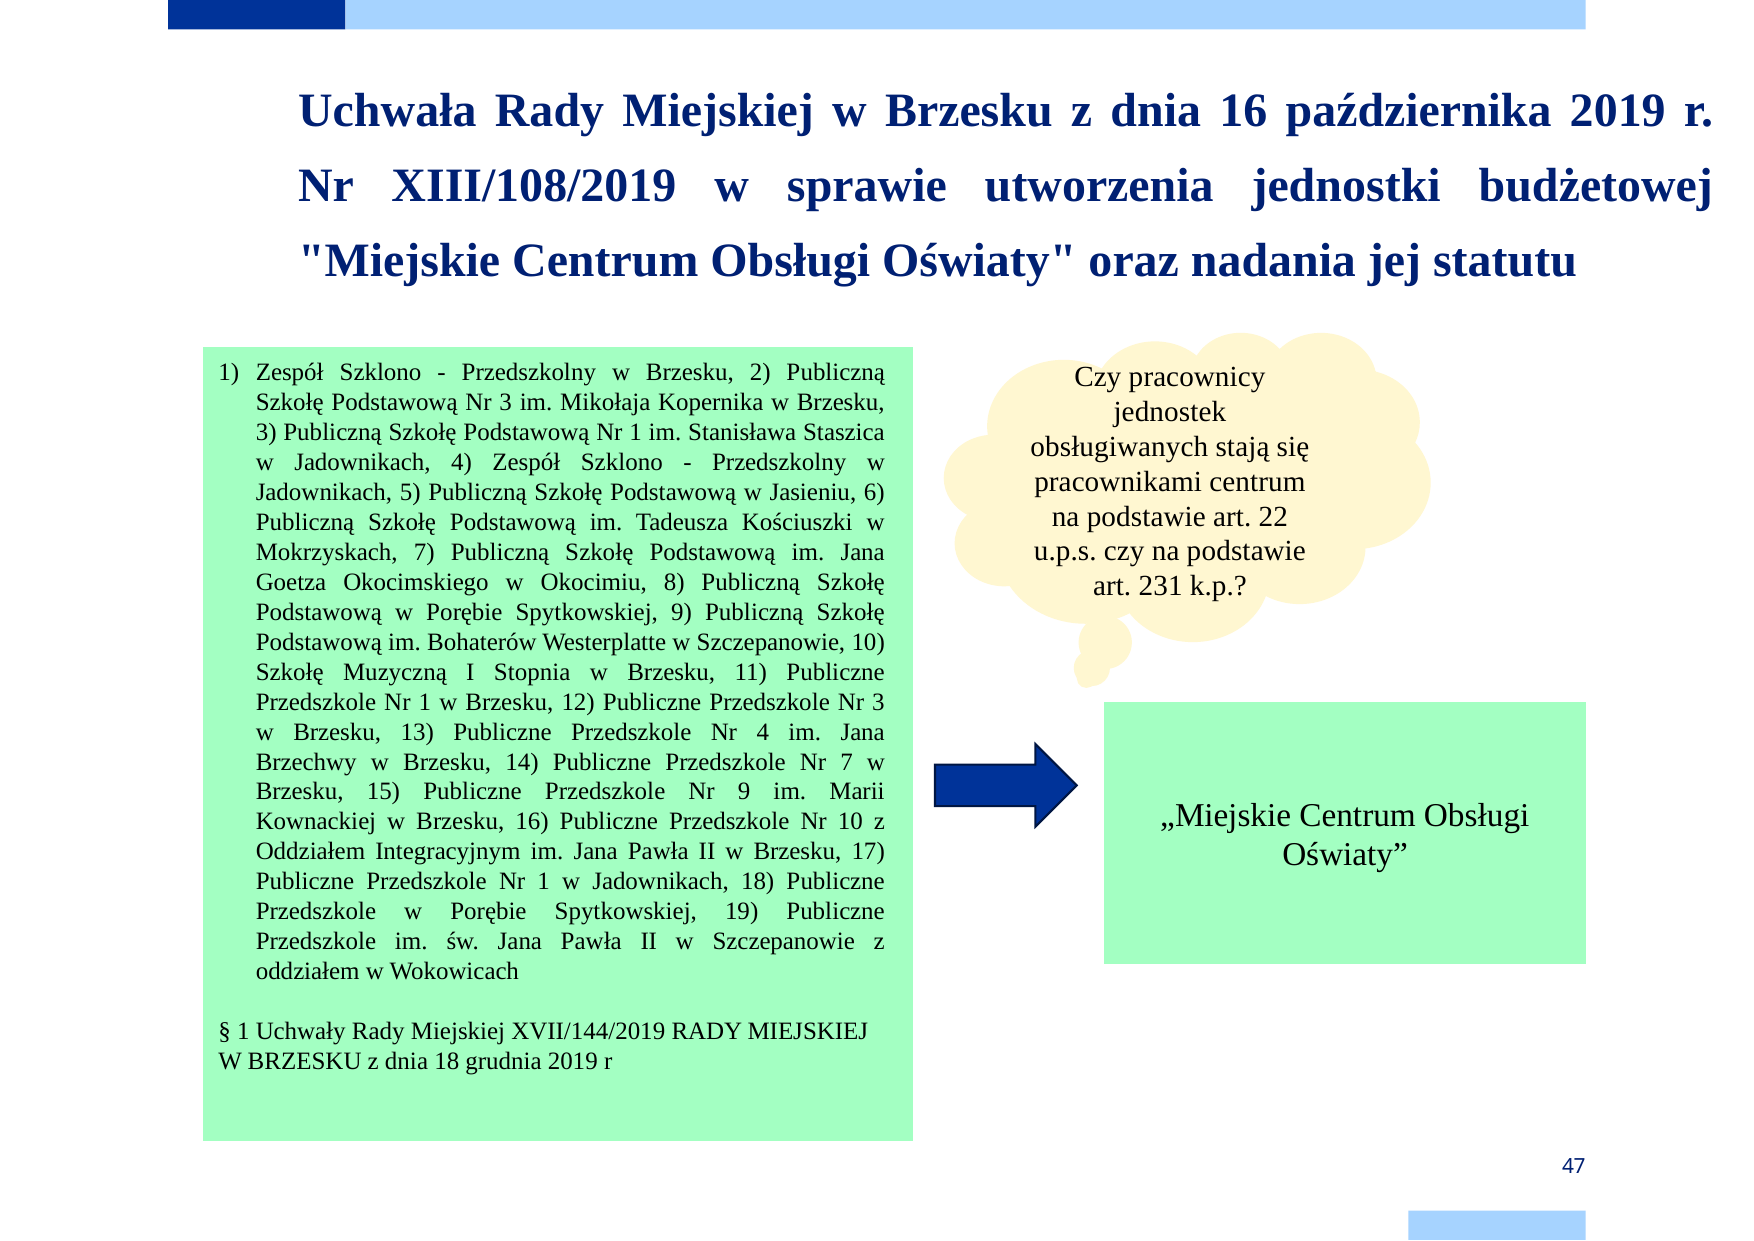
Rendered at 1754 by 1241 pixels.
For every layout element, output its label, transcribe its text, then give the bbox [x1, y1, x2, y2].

text_box „Miejskie Centrum Obsługi Oświaty” [1104, 702, 1586, 964]
title Uchwała Rady Miejskiej w Brzesku z dnia 16 października 2019 r. Nr XIII/108/2019 w sprawie utworzenia jednostki budżetowej "Miejskie Centrum Obsługi Oświaty" oraz nadania jej statutu [298, 61, 1716, 239]
text_box Zespół Szklono - Przedszkolny w Brzesku, 2) Publiczną Szkołę Podstawową Nr 3 im. Mikołaja Kopernika w Brzesku, 3) Publiczną Szkołę Podstawową Nr 1 im. Stanisława Staszica w Jadownikach, 4) Zespół Szklono - Przedszkolny w Jadownikach, 5) Publiczną Szkołę Podstawową w Jasieniu, 6) Publiczną Szkołę Podstawową im. Tadeusza Kościuszki w Mokrzyskach, 7) Publiczną Szkołę Podstawową im. Jana Goetza Okocimskiego w Okocimiu, 8) Publiczną Szkołę Podstawową w Porębie Spytkowskiej, 9) Publiczną Szkołę Podstawową im. Bohaterów Westerplatte w Szczepanowie, 10) Szkołę Muzyczną I Stopnia w Brzesku, 11) Publiczne Przedszkole Nr 1 w Brzesku, 12) Publiczne Przedszkole Nr 3 w Brzesku, 13) Publiczne Przedszkole Nr 4 im. Jana Brzechwy w Brzesku, 14) Publiczne Przedszkole Nr 7 w Brzesku, 15) Publiczne Przedszkole Nr 9 im. Marii Kownackiej w Brzesku, 16) Publiczne Przedszkole Nr 10 z Oddziałem Integracyjnym im. Jana Pawła II w Brzesku, 17) Publiczne Przedszkole Nr 1 w Jadownikach, 18) Publiczne Przedszkole w Porębie Spytkowskiej, 19) Publiczne Przedszkole im. św. Jana Pawła II w Szczepanowie z oddziałem w Wokowicach § 1 Uchwały Rady Miejskiej XVII/144/2019 RADY MIEJSKIEJ W BRZESKU z dnia 18 grudnia 2019 r [203, 348, 901, 1082]
text_box [203, 347, 913, 1141]
text_box [933, 741, 1079, 830]
slide_number 47 [1408, 1151, 1586, 1182]
text_box Czy pracownicy jednostek obsługiwanych stają się pracownikami centrum na podstawie art. 22 u.p.s. czy na podstawie art. 231 k.p.? [943, 332, 1431, 688]
